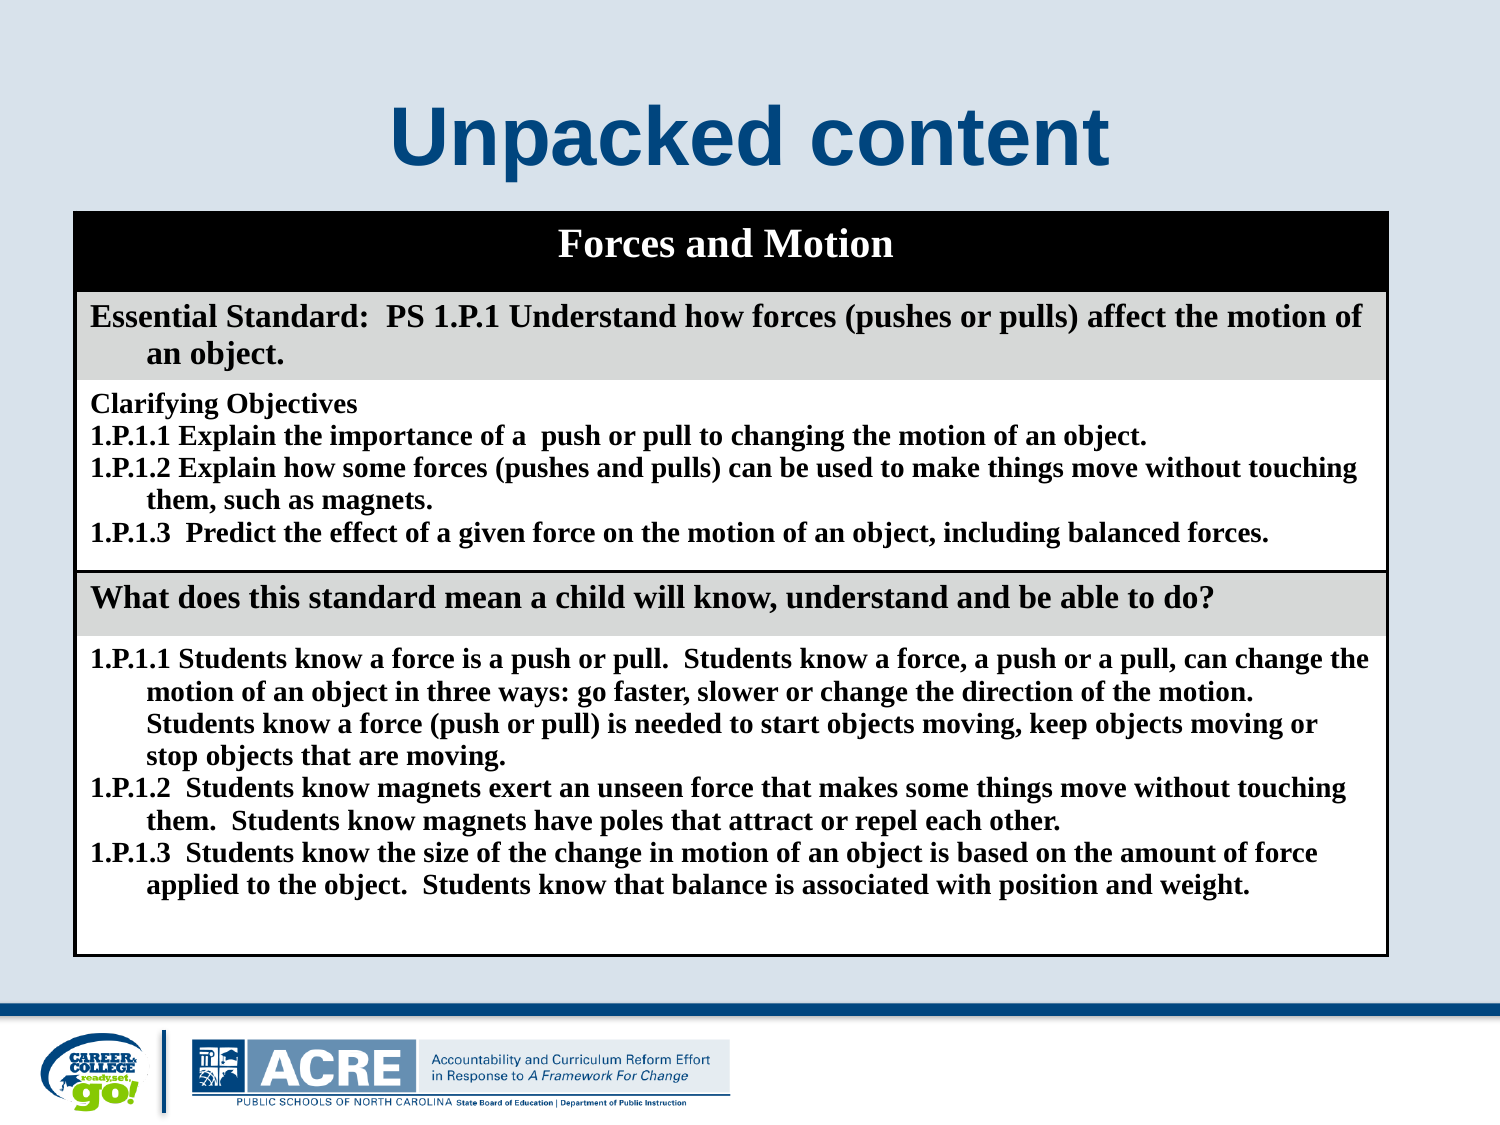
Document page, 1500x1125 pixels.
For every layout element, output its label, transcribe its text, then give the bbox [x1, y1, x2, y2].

table_cell What does this standard mean a child will know, understand and be able to do? [77, 573, 1386, 636]
table_cell Essential Standard: PS 1.P.1 Understand how forces (pushes or pulls) affect the motion of an object. [77, 292, 1386, 380]
picture [37, 1029, 152, 1115]
title Unpacked content [74, 74, 1426, 226]
table_header Forces and Motion [77, 214, 1386, 289]
table_cell Clarifying Objectives 1.P.1.1 Explain the importance of a push or pull to changing the motion of an object. 1.P.1.2 Explain how some forces (pushes and pulls) can be used to make things move without touching them, such as magnets. 1.P.1.3 Predict the effect of a given force on the motion of an object, including balanced forces. [77, 380, 1386, 570]
picture [174, 1017, 744, 1125]
table_cell 1.P.1.1 Students know a force is a push or pull. Students know a force, a push or a pull, can change the motion of an object in three ways: go faster, slower or change the direction of the motion. Students know a force (push or pull) is needed to start objects moving, keep objects moving or stop objects that are moving. 1.P.1.2 Students know magnets exert an unseen force that makes some things move without touching them. Students know magnets have poles that attract or repel each other. 1.P.1.3 Students know the size of the change in motion of an object is based on the amount of force applied to the object. Students know that balance is associated with position and weight. [77, 636, 1386, 954]
